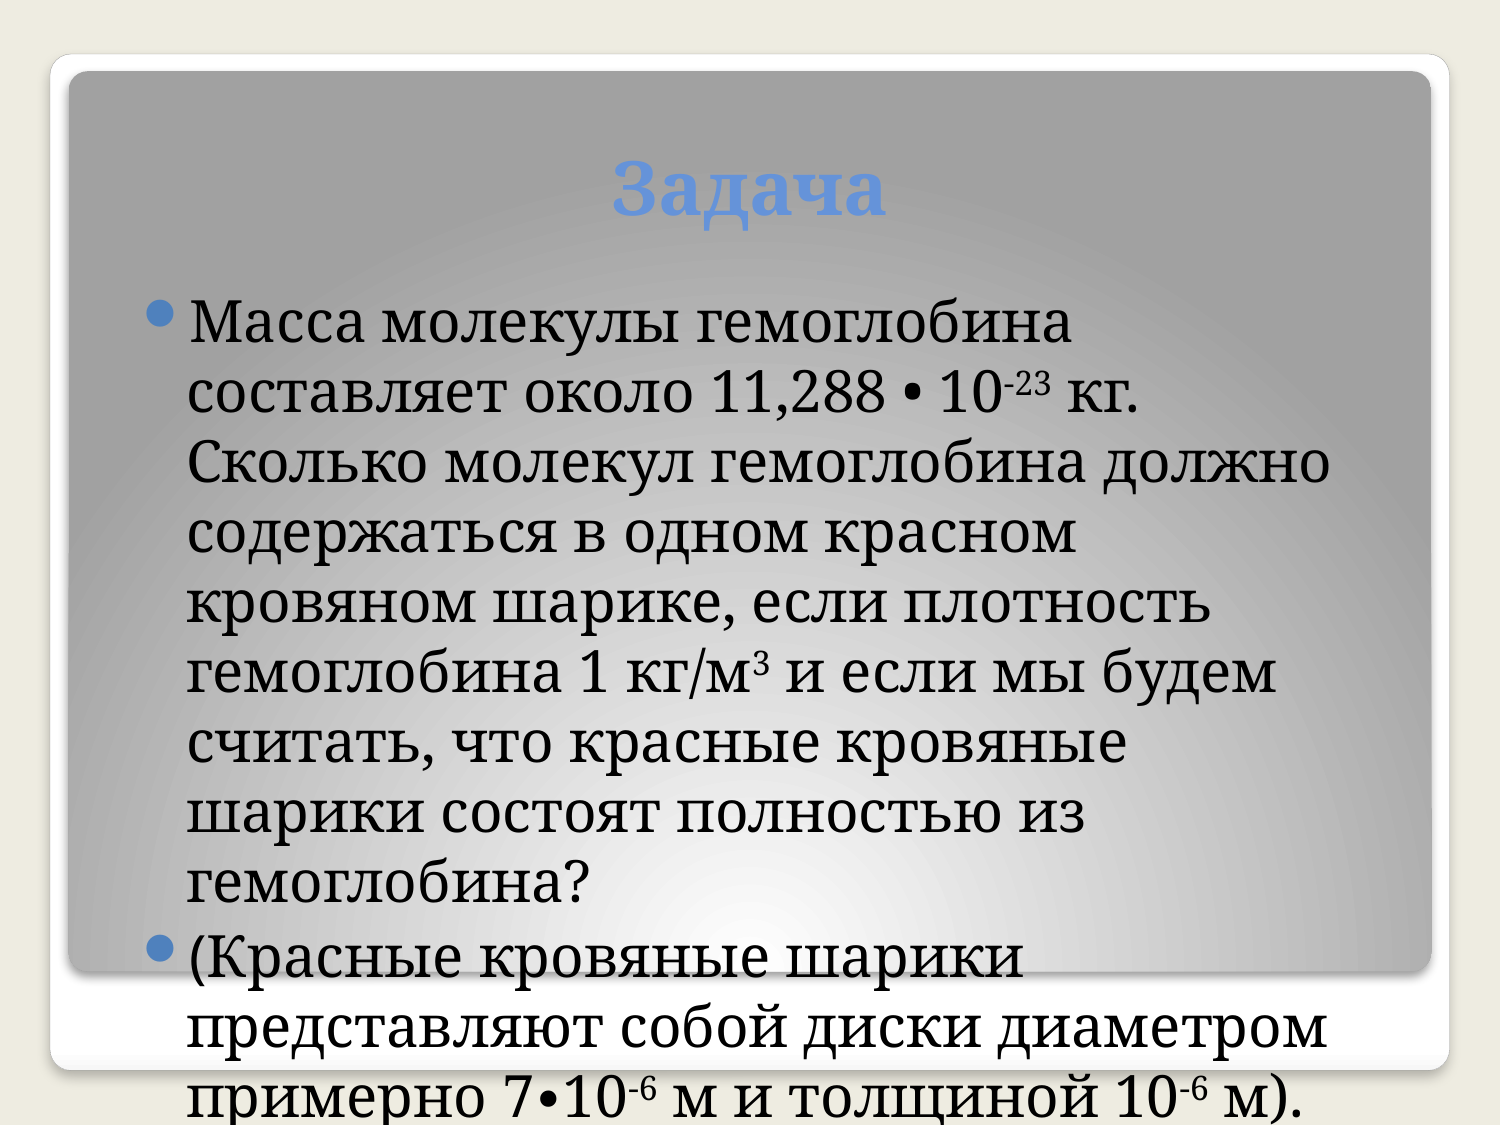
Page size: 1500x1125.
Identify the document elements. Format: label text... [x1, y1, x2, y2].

title Задача [112, 37, 1388, 238]
list Масса молекулы гемоглобина составляет около 11,288 • 10-23 кг. Сколько молекул гемоглобина должно содержаться в одном красном кровяном шарике, если плотность гемоглобина 1 кг/м3 и если мы будем считать, что красные кровяные шарики состоят полностью из гемоглобина? (Красные кровяные шарики представляют собой диски диаметром примерно 7∙10-6 м и толщиной 10-6 м). [112, 269, 1395, 1000]
